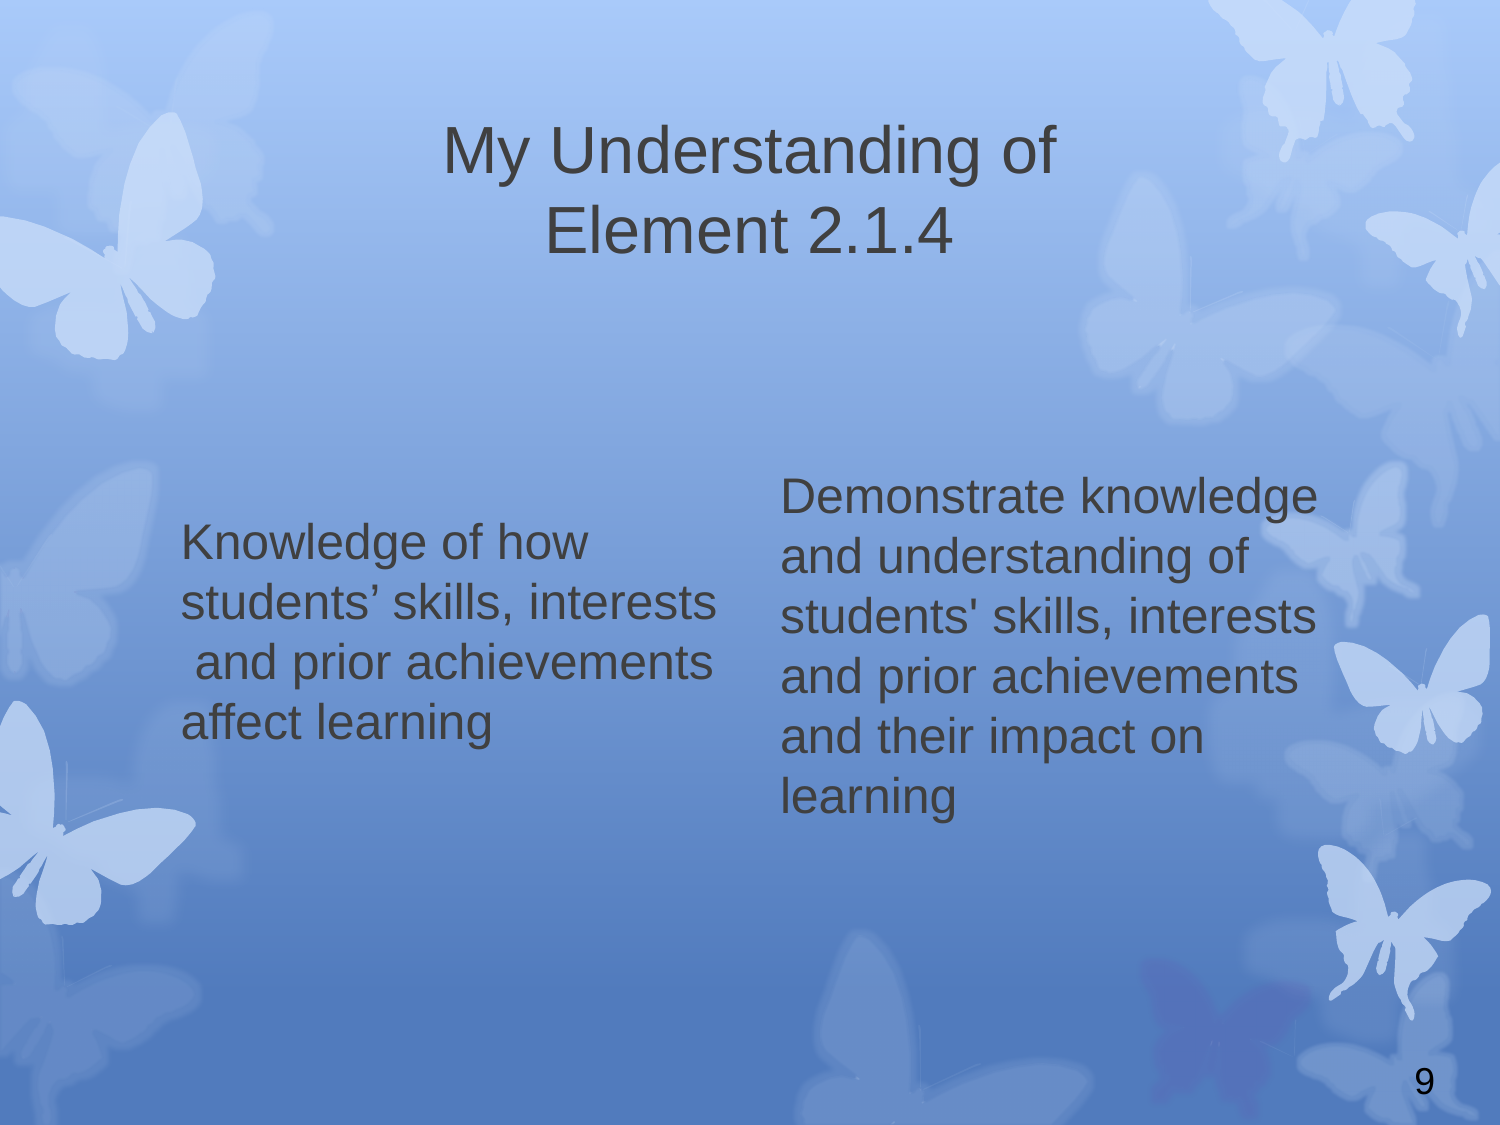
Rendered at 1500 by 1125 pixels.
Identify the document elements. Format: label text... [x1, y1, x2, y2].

text_box 9 [1399, 1049, 1444, 1110]
list Knowledge of how students’ skills, interests and prior achievements affect learning [165, 296, 735, 962]
title My Understanding of Element 2.1.4 [165, 110, 1334, 263]
list Demonstrate knowledge and understanding of students' skills, interests and prior achievements and their impact on learning [765, 296, 1335, 962]
